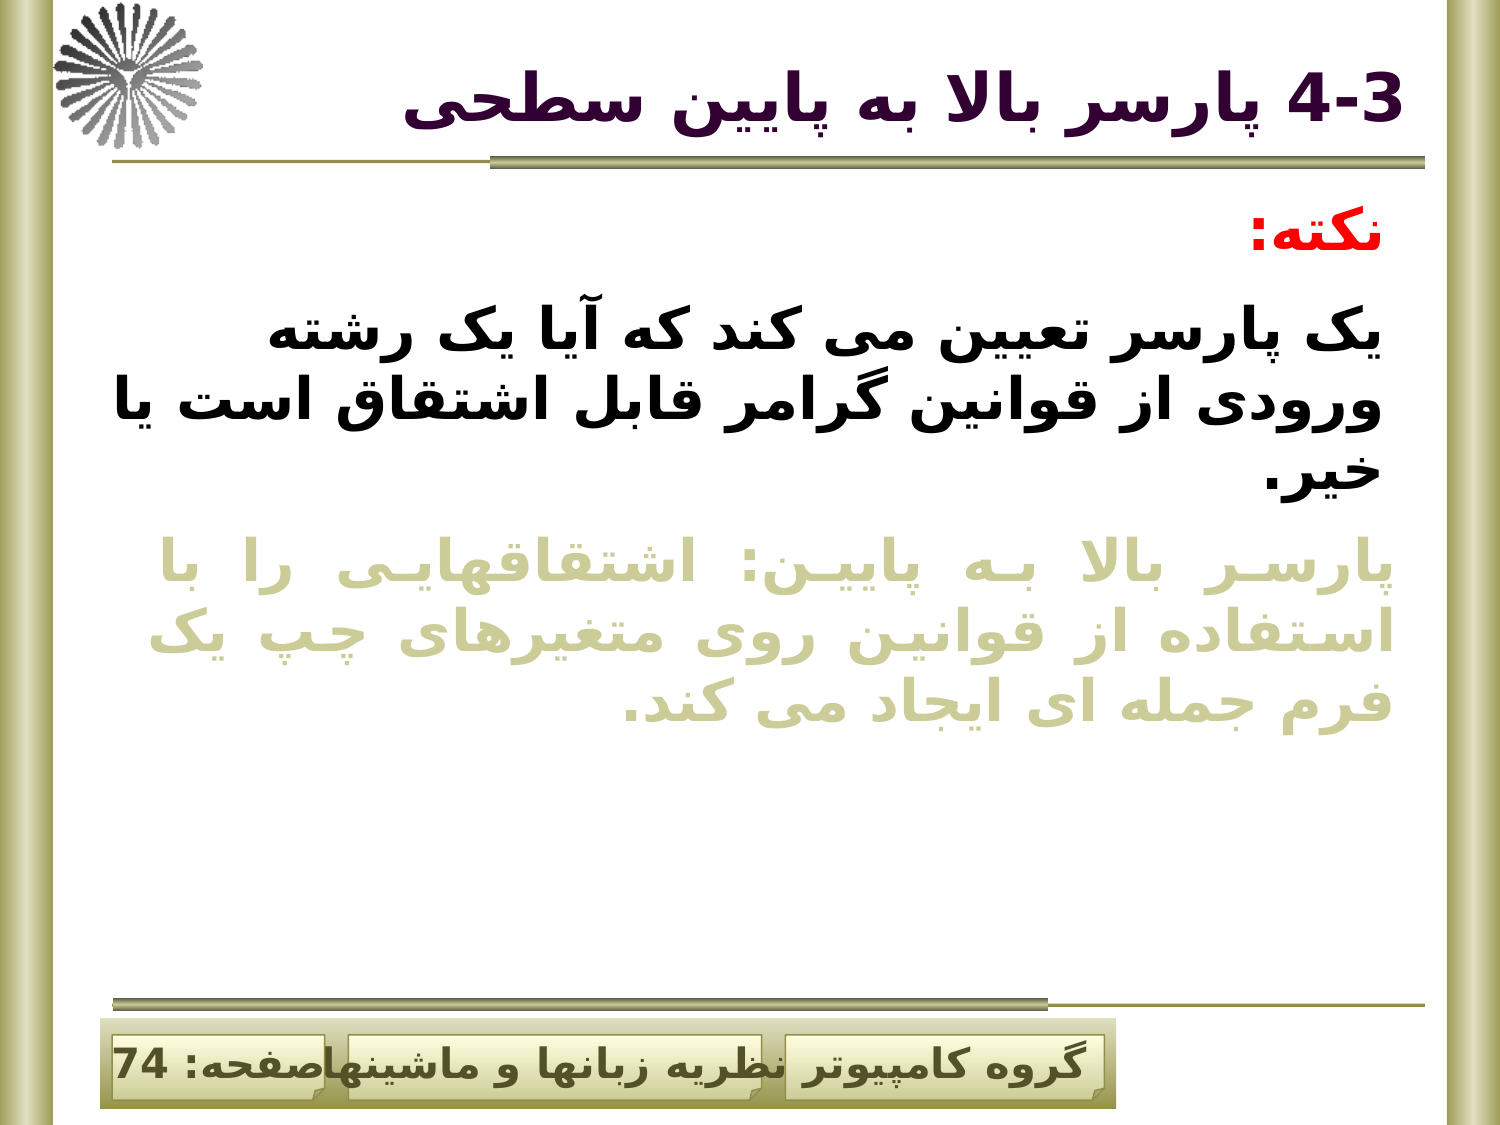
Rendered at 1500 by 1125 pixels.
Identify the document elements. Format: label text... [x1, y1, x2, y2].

text_box پارسر بالا به پایین: اشتقاقهایی را با استفاده از قوانین روی متغیرهای چپ یک فرم جمله ای ایجاد می کند. [123, 515, 1412, 741]
text_box نکته: یک پارسر تعیین می کند که آیا یک رشته ورودی از قوانین گرامر قابل اشتقاق است یا خیر. [88, 184, 1400, 509]
title 4-3 پارسر بالا به پایین سطحی [147, 42, 1423, 147]
